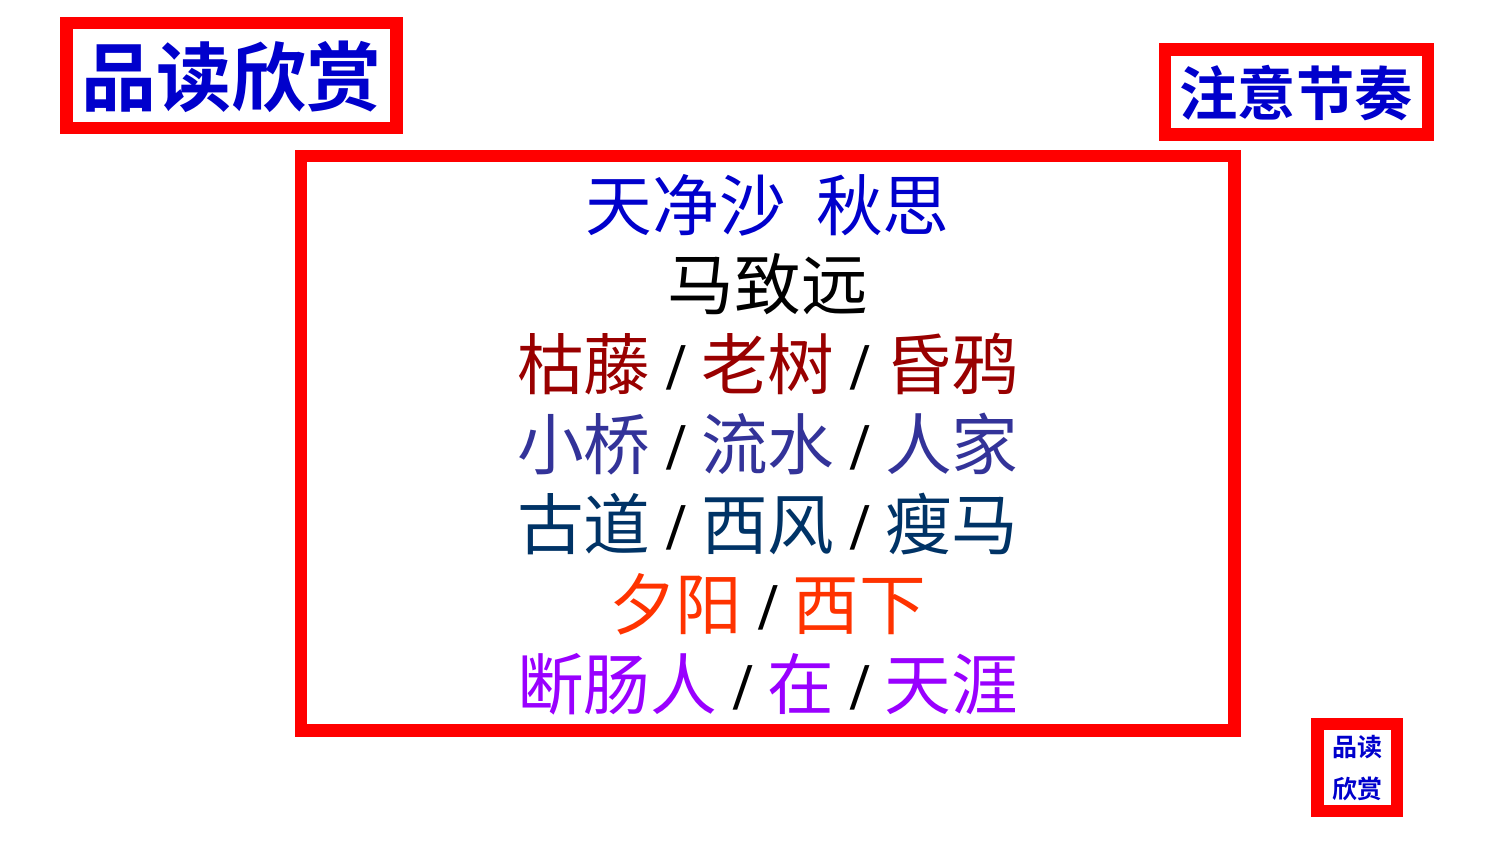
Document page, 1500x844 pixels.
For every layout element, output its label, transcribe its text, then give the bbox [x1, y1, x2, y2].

text_box 注意节奏 [1165, 49, 1428, 135]
text_box 品读 欣赏 [1317, 723, 1398, 812]
text_box 品读欣赏 [66, 23, 397, 128]
text_box 天净沙 秋思 马致远 枯藤/老树/昏鸦 小桥/流水/人家 古道/西风/瘦马 夕阳/西下 断肠人/在/天涯 [301, 155, 1235, 731]
